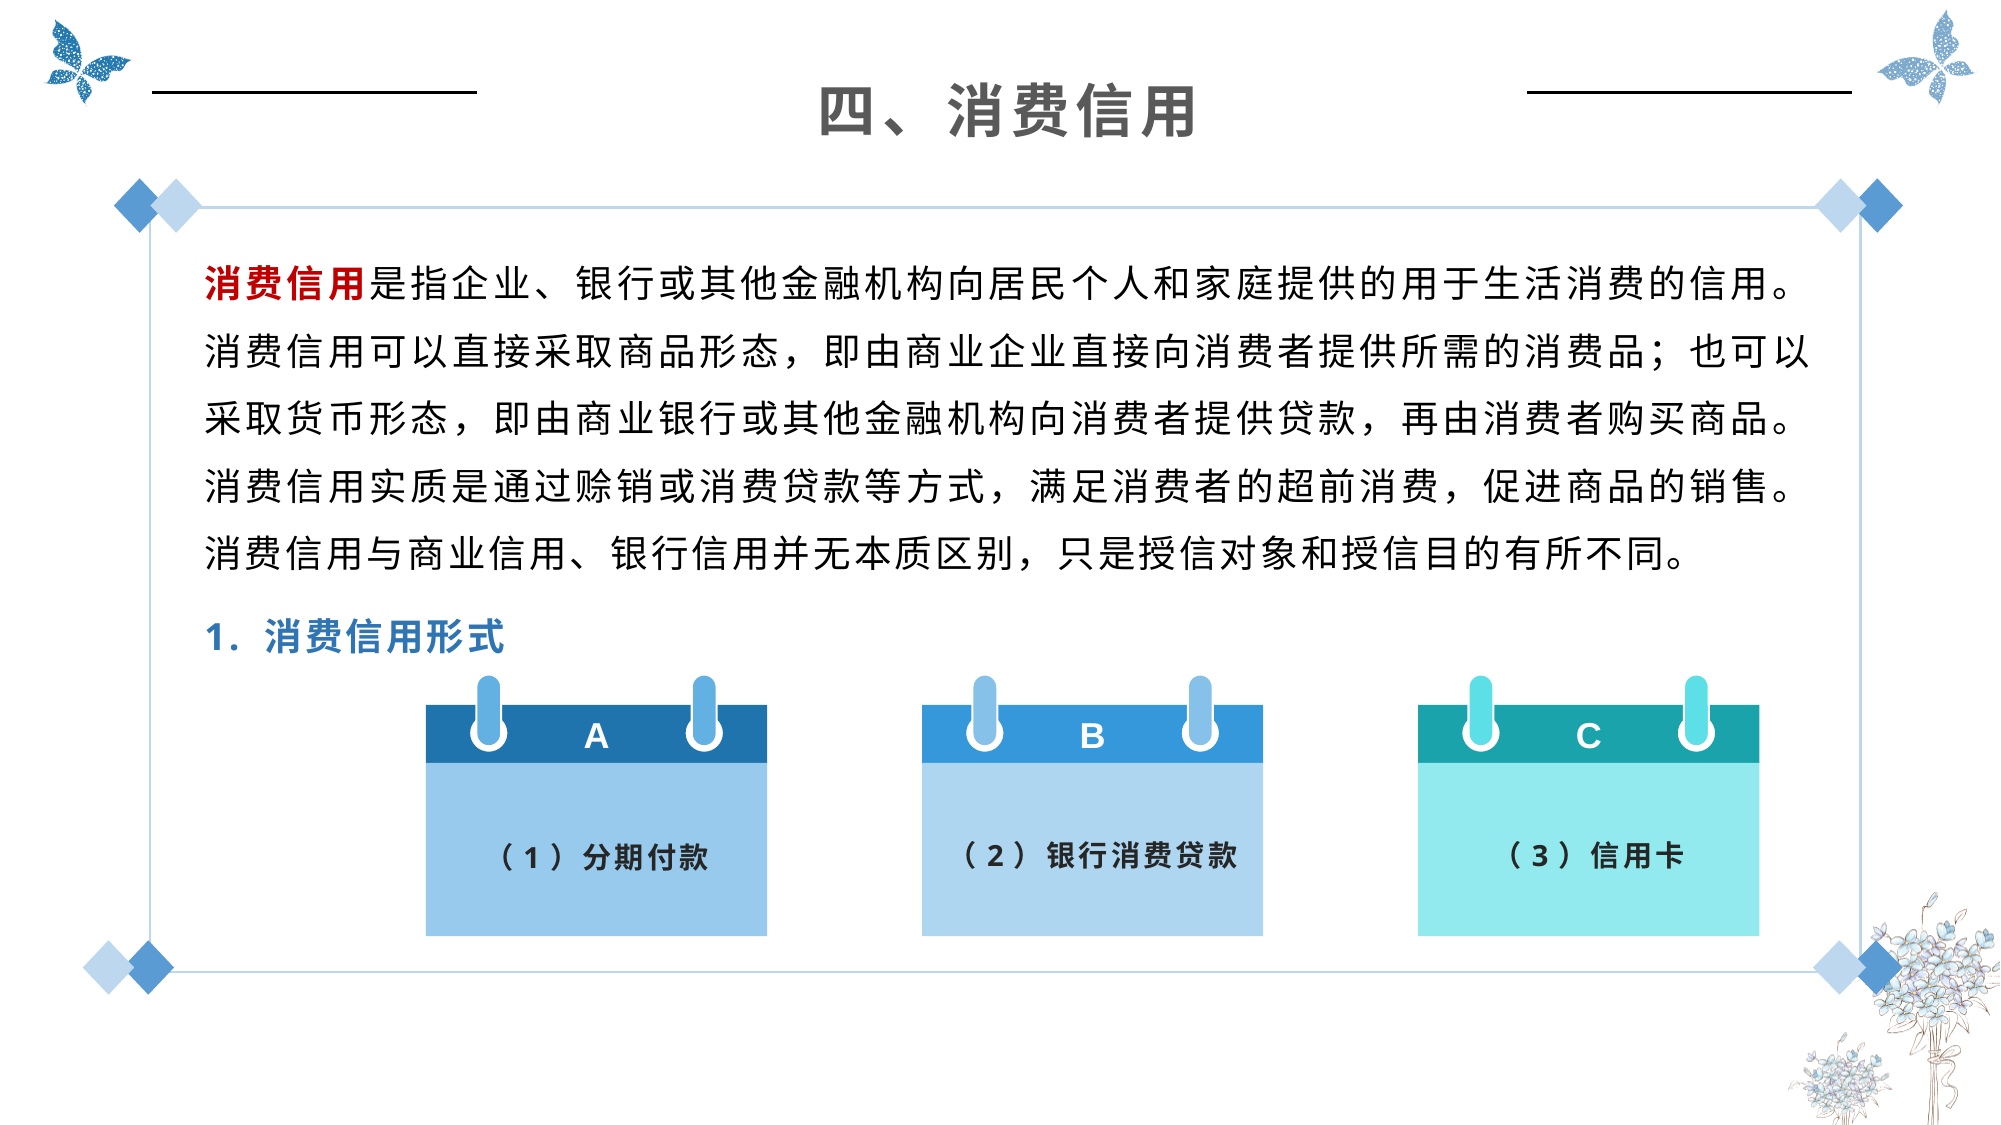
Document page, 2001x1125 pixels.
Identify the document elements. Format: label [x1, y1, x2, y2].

picture [1788, 892, 2000, 1125]
text_box [425, 674, 768, 937]
text_box [151, 66, 1852, 153]
text_box [1418, 674, 1760, 937]
text_box [82, 178, 1904, 995]
text_box [921, 674, 1264, 937]
